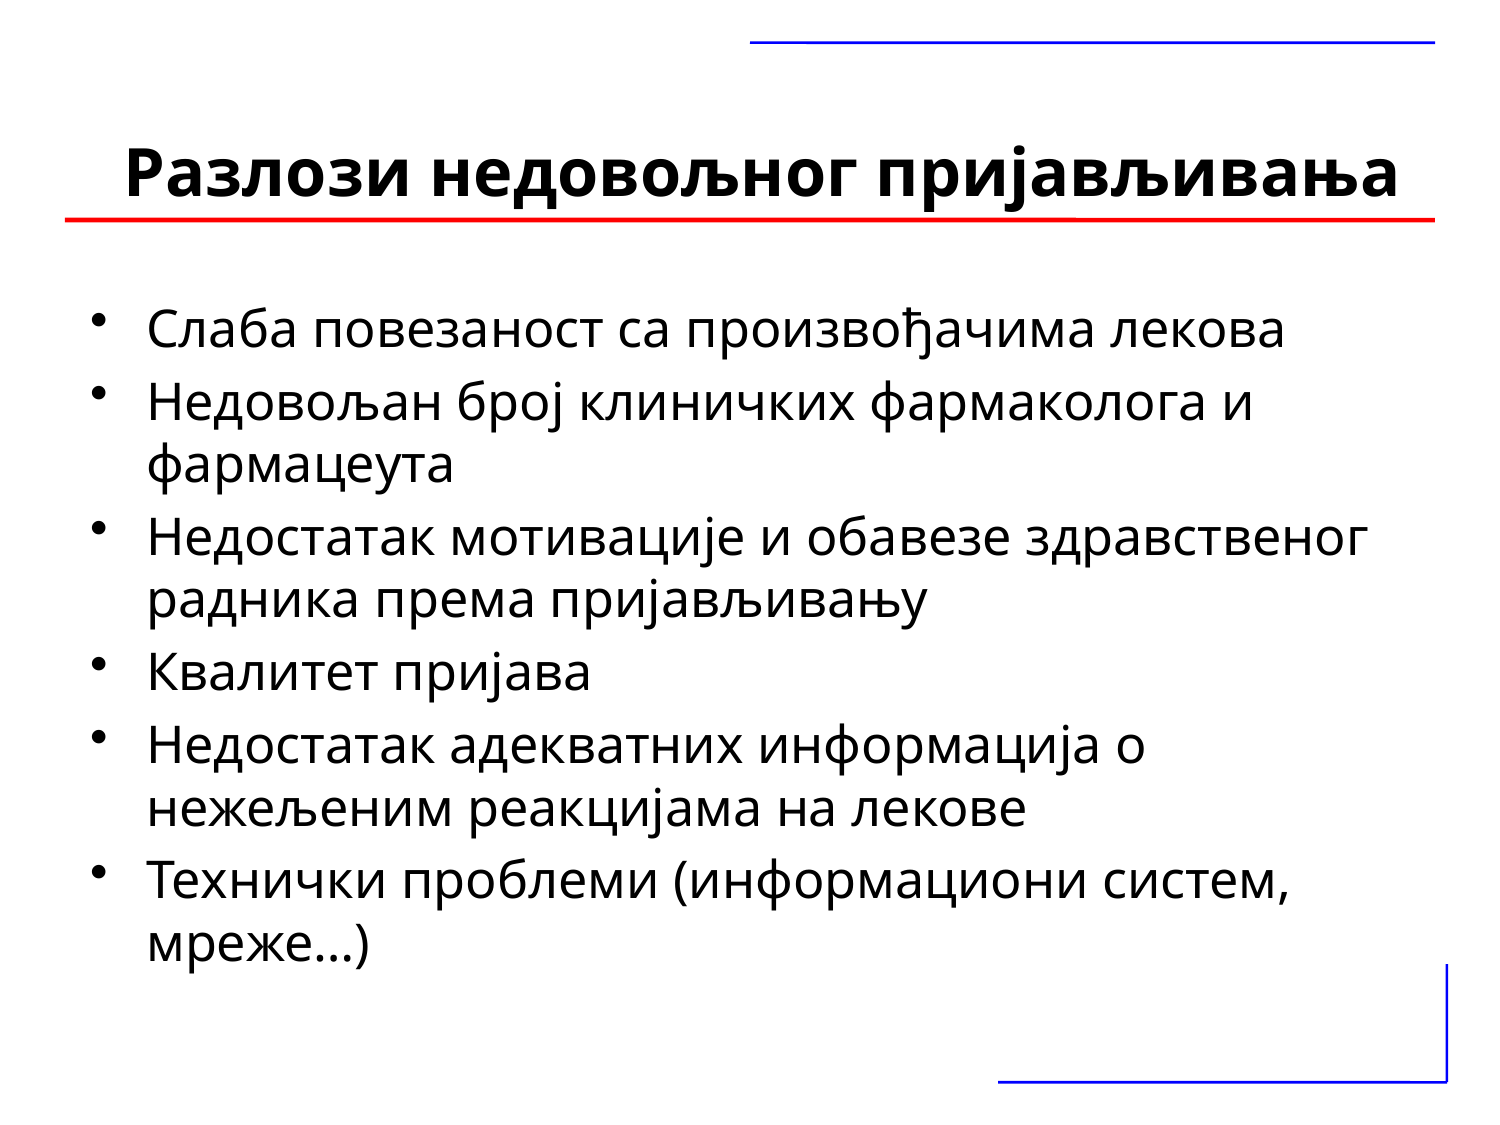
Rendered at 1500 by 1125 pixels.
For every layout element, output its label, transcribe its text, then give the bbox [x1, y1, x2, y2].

list Слаба повезаност са произвођачима лекова Недовољан број клиничких фармаколога и фармацеута Недостатак мотивације и обавезе здравственог радника према пријављивању Квалитет пријава Недостатак адекватних информација о нежељеним реакцијама на лекове Технички проблеми (информациони систем, мреже…) [74, 287, 1438, 1076]
title Разлози недовољног пријављивања [87, 99, 1438, 218]
